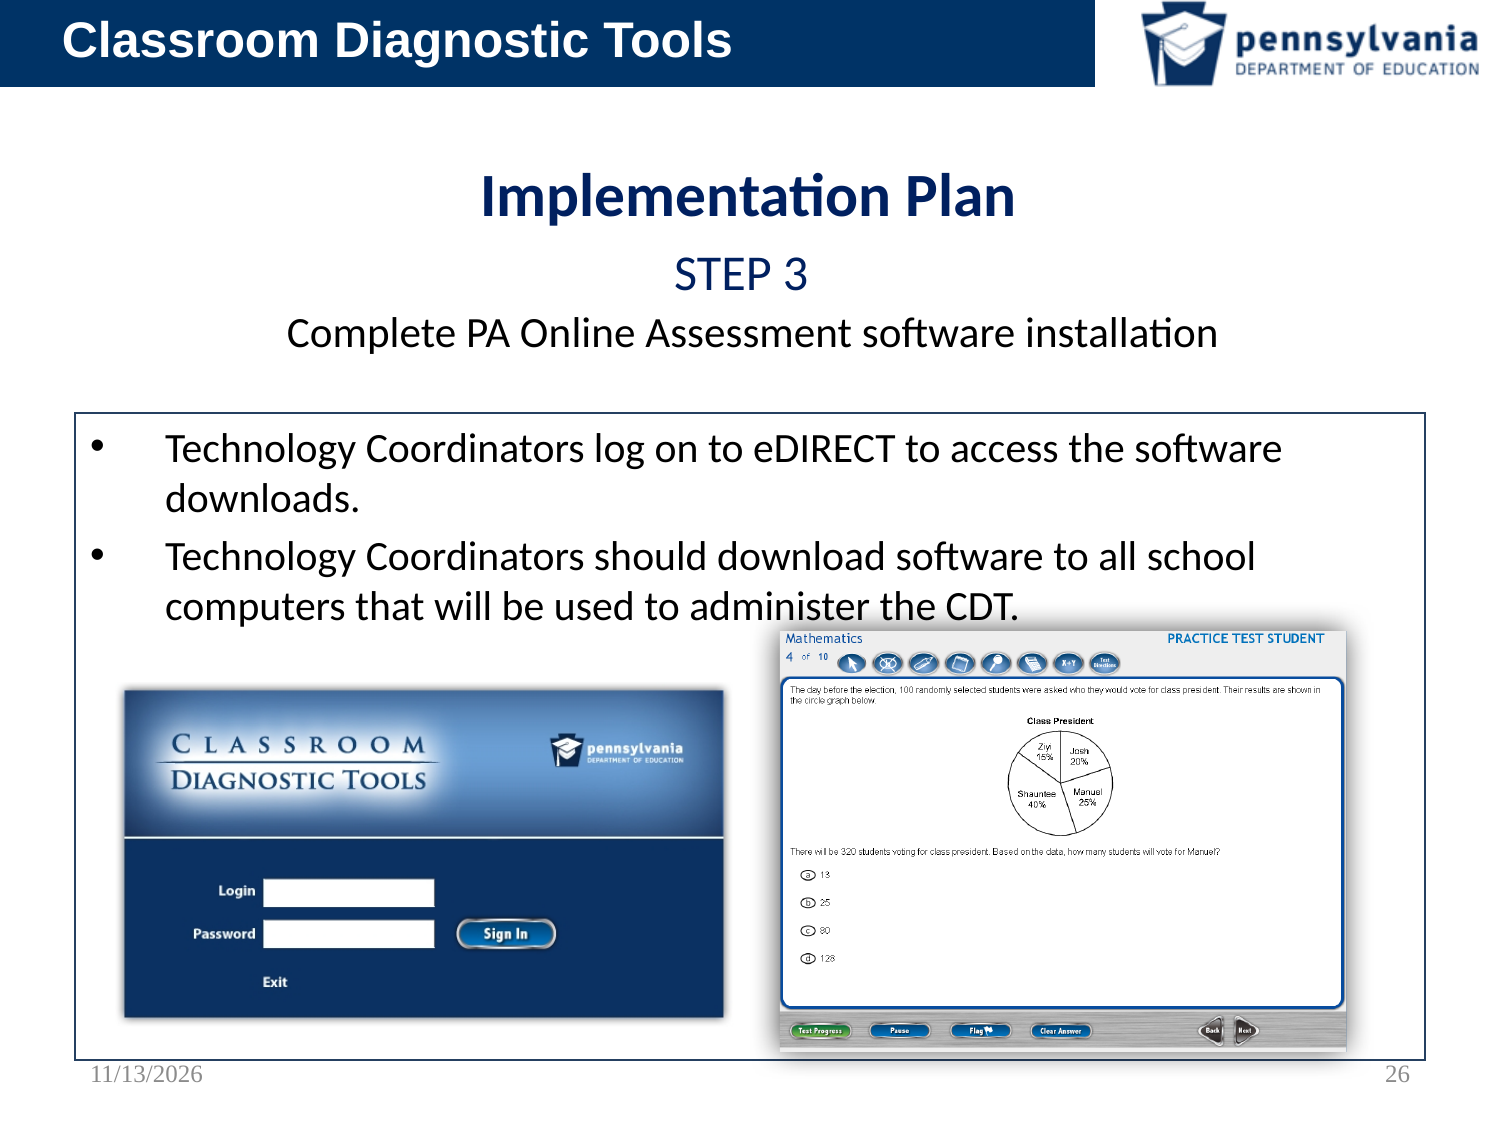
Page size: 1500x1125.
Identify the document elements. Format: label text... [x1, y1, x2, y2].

picture [115, 681, 735, 1028]
slide_number 26 [1074, 1042, 1425, 1103]
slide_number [75, 1042, 425, 1103]
title Implementation Plan STEP 3 Complete PA Online Assessment software installation [73, 146, 1424, 365]
picture [1134, 0, 1485, 90]
list Technology Coordinators log on to eDIRECT to access the software downloads. Technology Coordinators should download software to all school computers that will be used to administer the CDT. [74, 412, 1426, 1061]
picture [779, 631, 1347, 1052]
